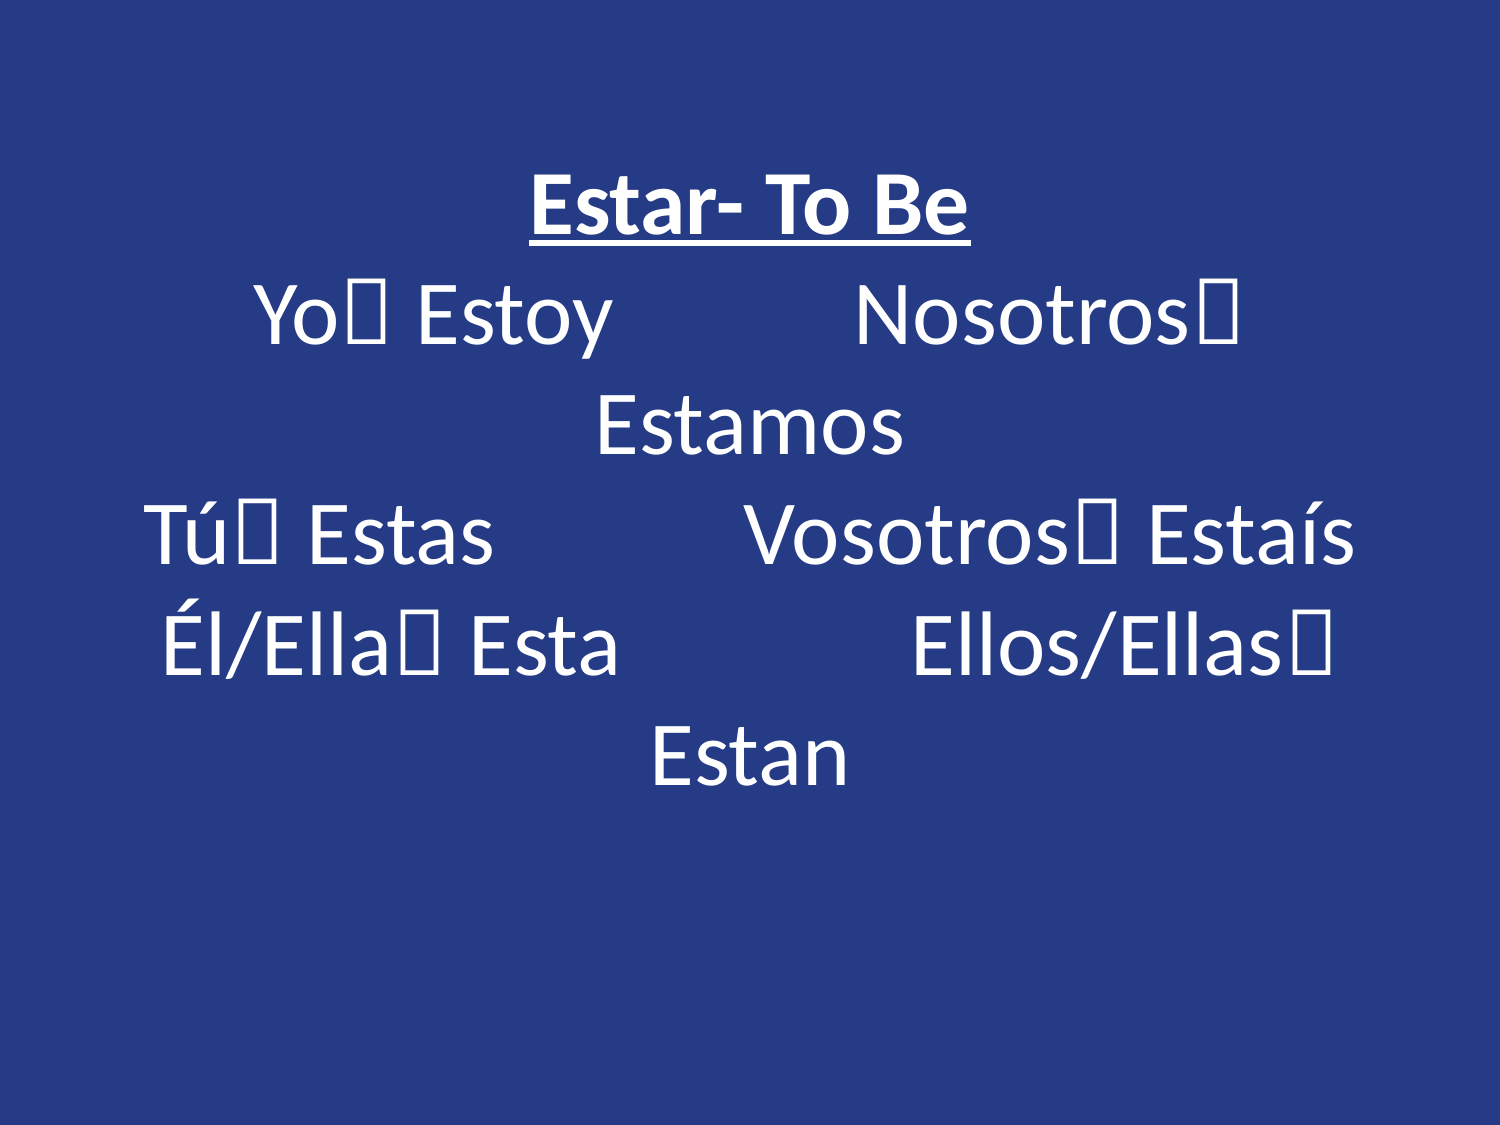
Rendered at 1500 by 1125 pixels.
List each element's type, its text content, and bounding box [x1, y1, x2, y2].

title Estar- To Be Yo Estoy Nosotros Estamos Tú Estas Vosotros Estaís Él/Ella Esta Ellos/Ellas Estan [75, 45, 1425, 1012]
